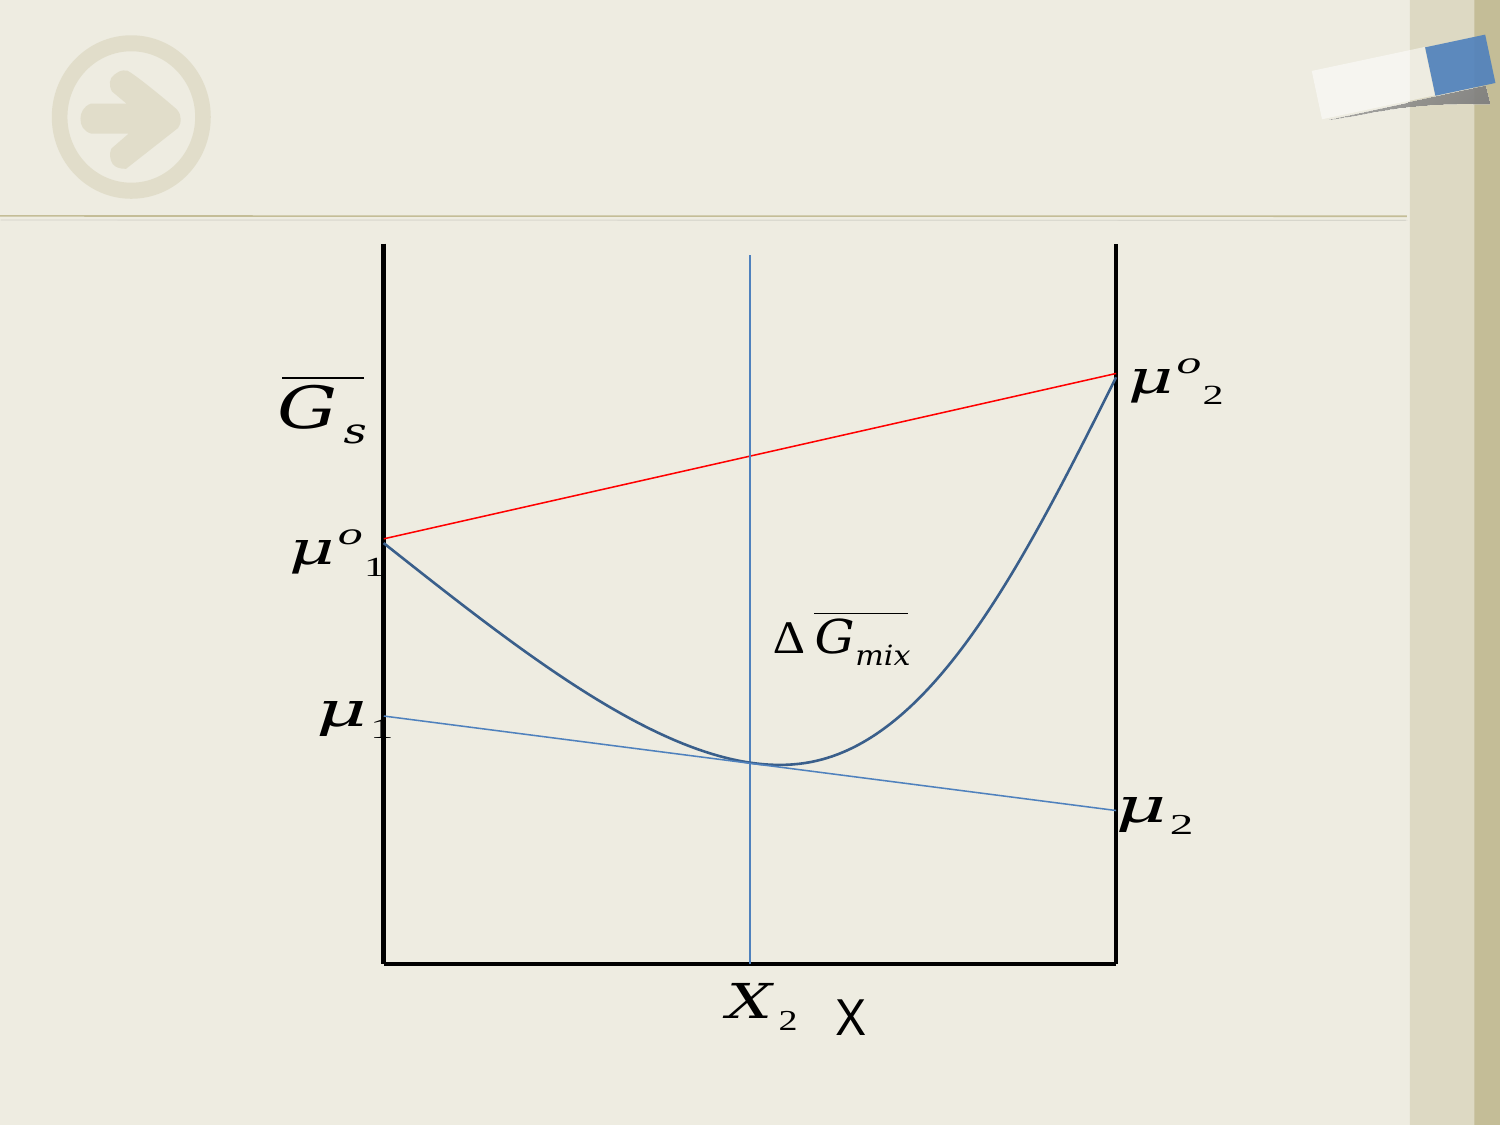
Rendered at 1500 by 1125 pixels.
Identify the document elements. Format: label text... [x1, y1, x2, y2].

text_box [756, 373, 1117, 540]
text_box [394, 552, 744, 712]
text_box [756, 552, 1027, 712]
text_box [383, 715, 1117, 811]
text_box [383, 373, 744, 540]
text_box X [821, 978, 881, 1053]
